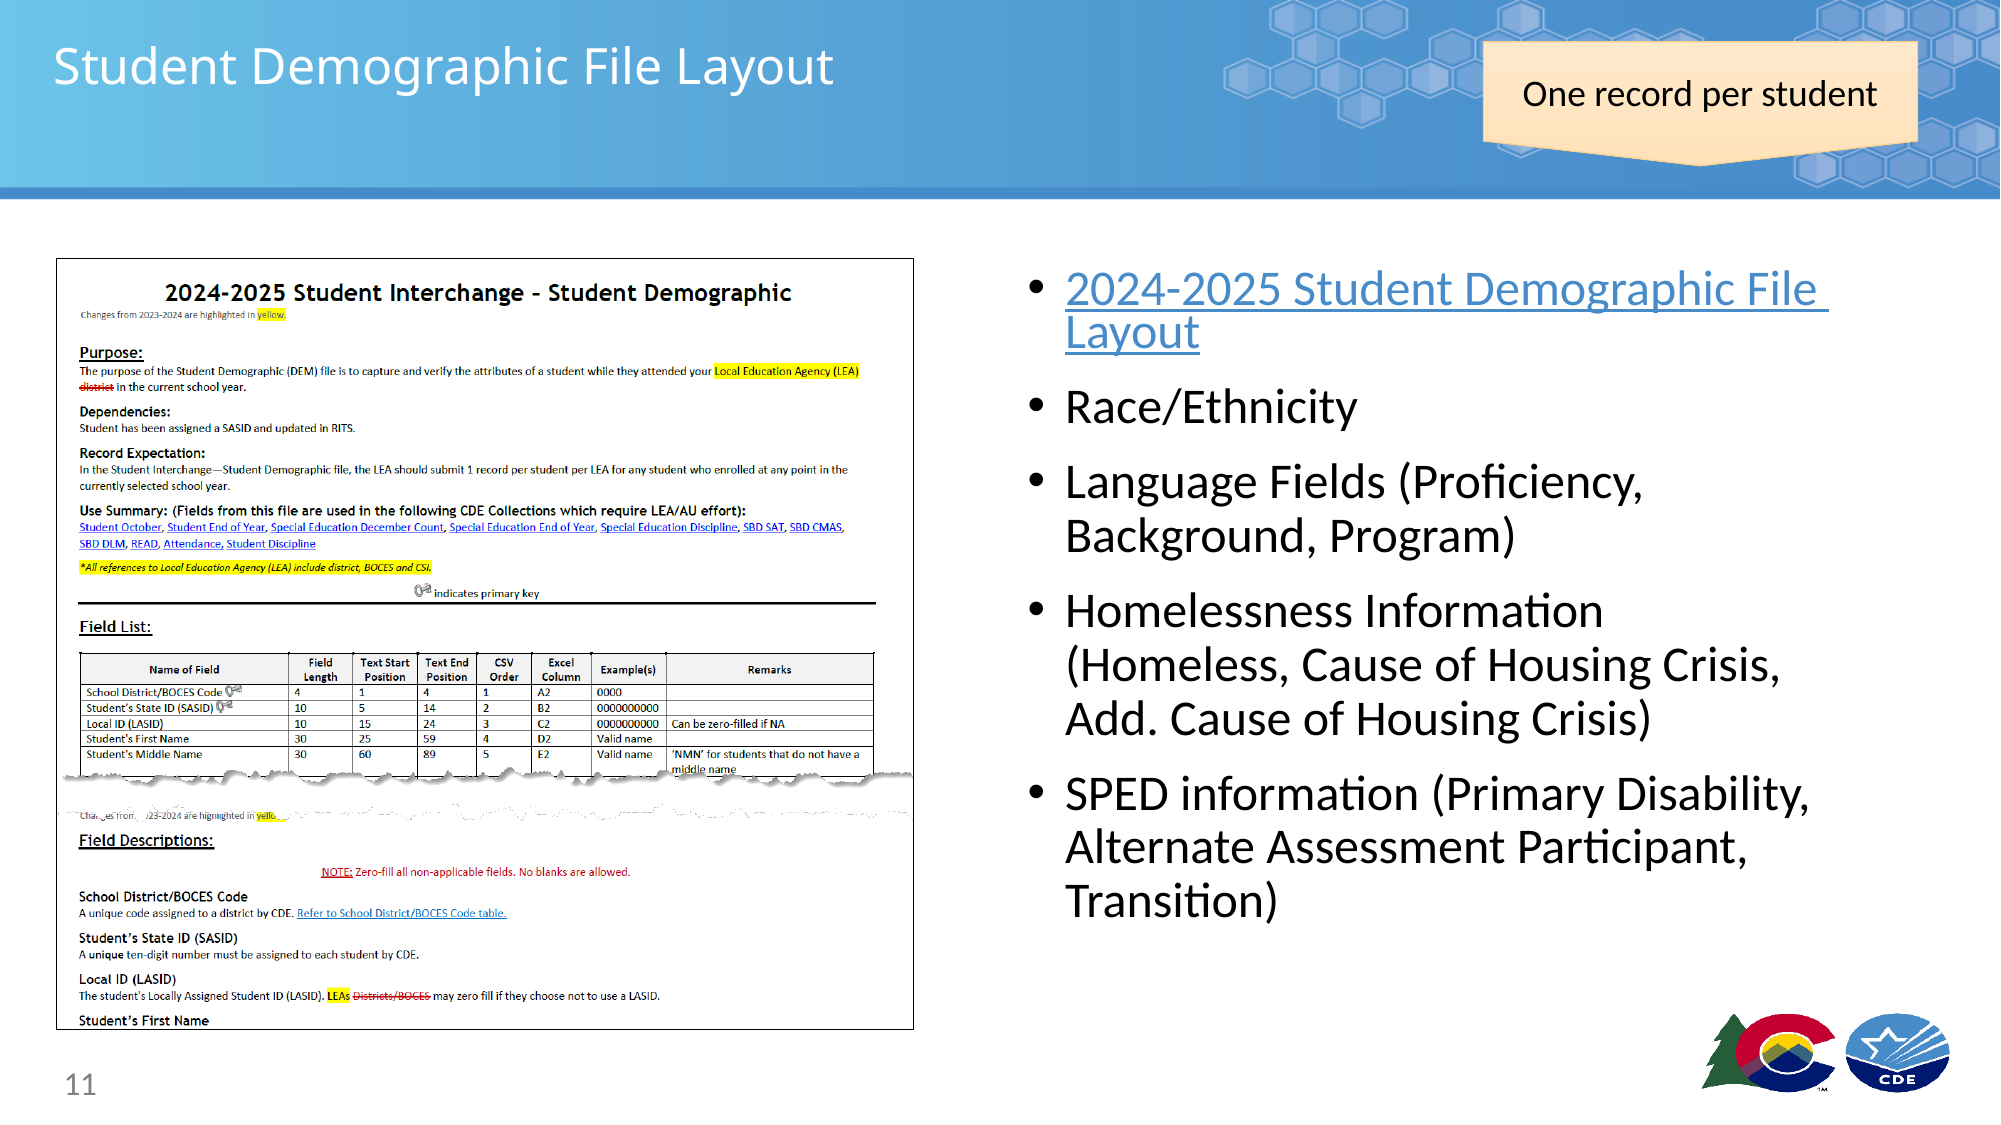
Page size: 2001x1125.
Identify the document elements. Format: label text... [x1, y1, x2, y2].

list 2024-2025 Student Demographic File Layout Race/Ethnicity Language Fields (Proficiency, Background, Program) Homelessness Information (Homeless, Cause of Housing Crisis, Add. Cause of Housing Crisis) SPED information (Primary Disability, Alternate Assessment Participant, Transition) [1012, 254, 1848, 1030]
title Student Demographic File Layout [53, 41, 1384, 166]
text_box One record per student [1482, 41, 1919, 167]
picture [1700, 1012, 1950, 1093]
slide_number 11 [48, 1054, 499, 1115]
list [56, 258, 914, 1030]
picture [0, 0, 2000, 200]
